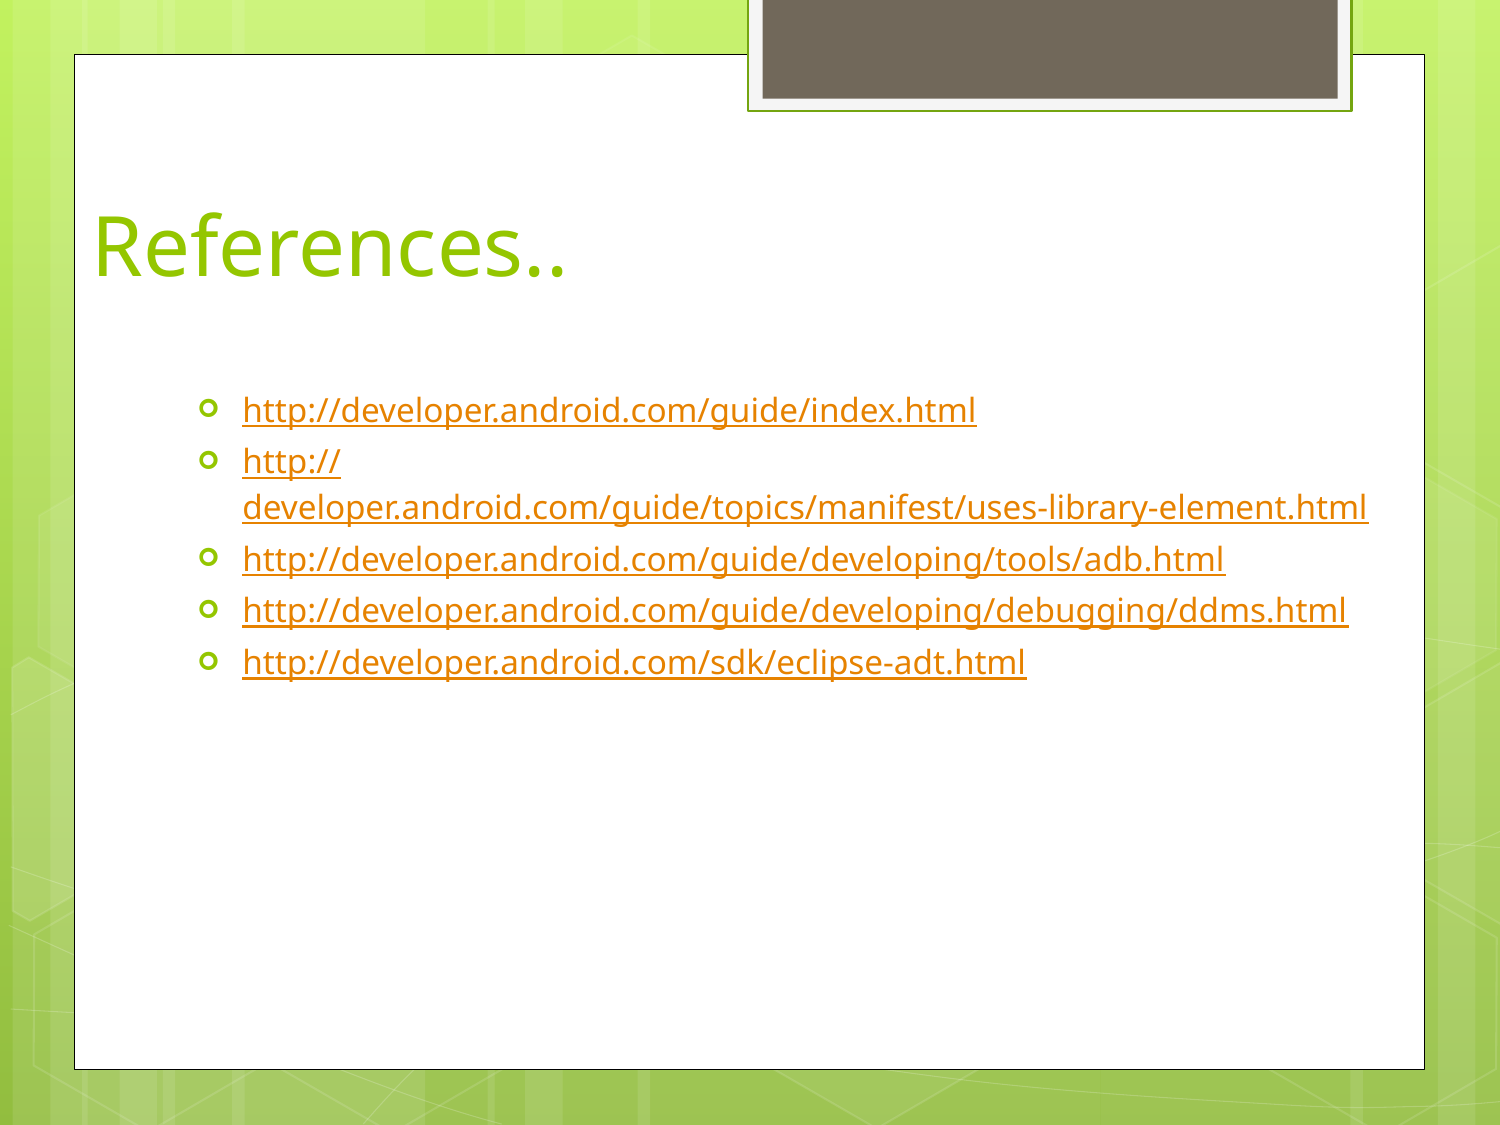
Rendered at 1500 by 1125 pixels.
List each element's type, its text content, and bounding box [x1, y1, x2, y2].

list http://developer.android.com/guide/index.html http://developer.android.com/guide/topics/manifest/uses-library-element.html http://developer.android.com/guide/developing/tools/adb.html http://developer.android.com/guide/developing/debugging/ddms.html http://developer.android.com/sdk/eclipse-adt.html [171, 381, 1412, 957]
title References.. [76, 113, 1229, 302]
